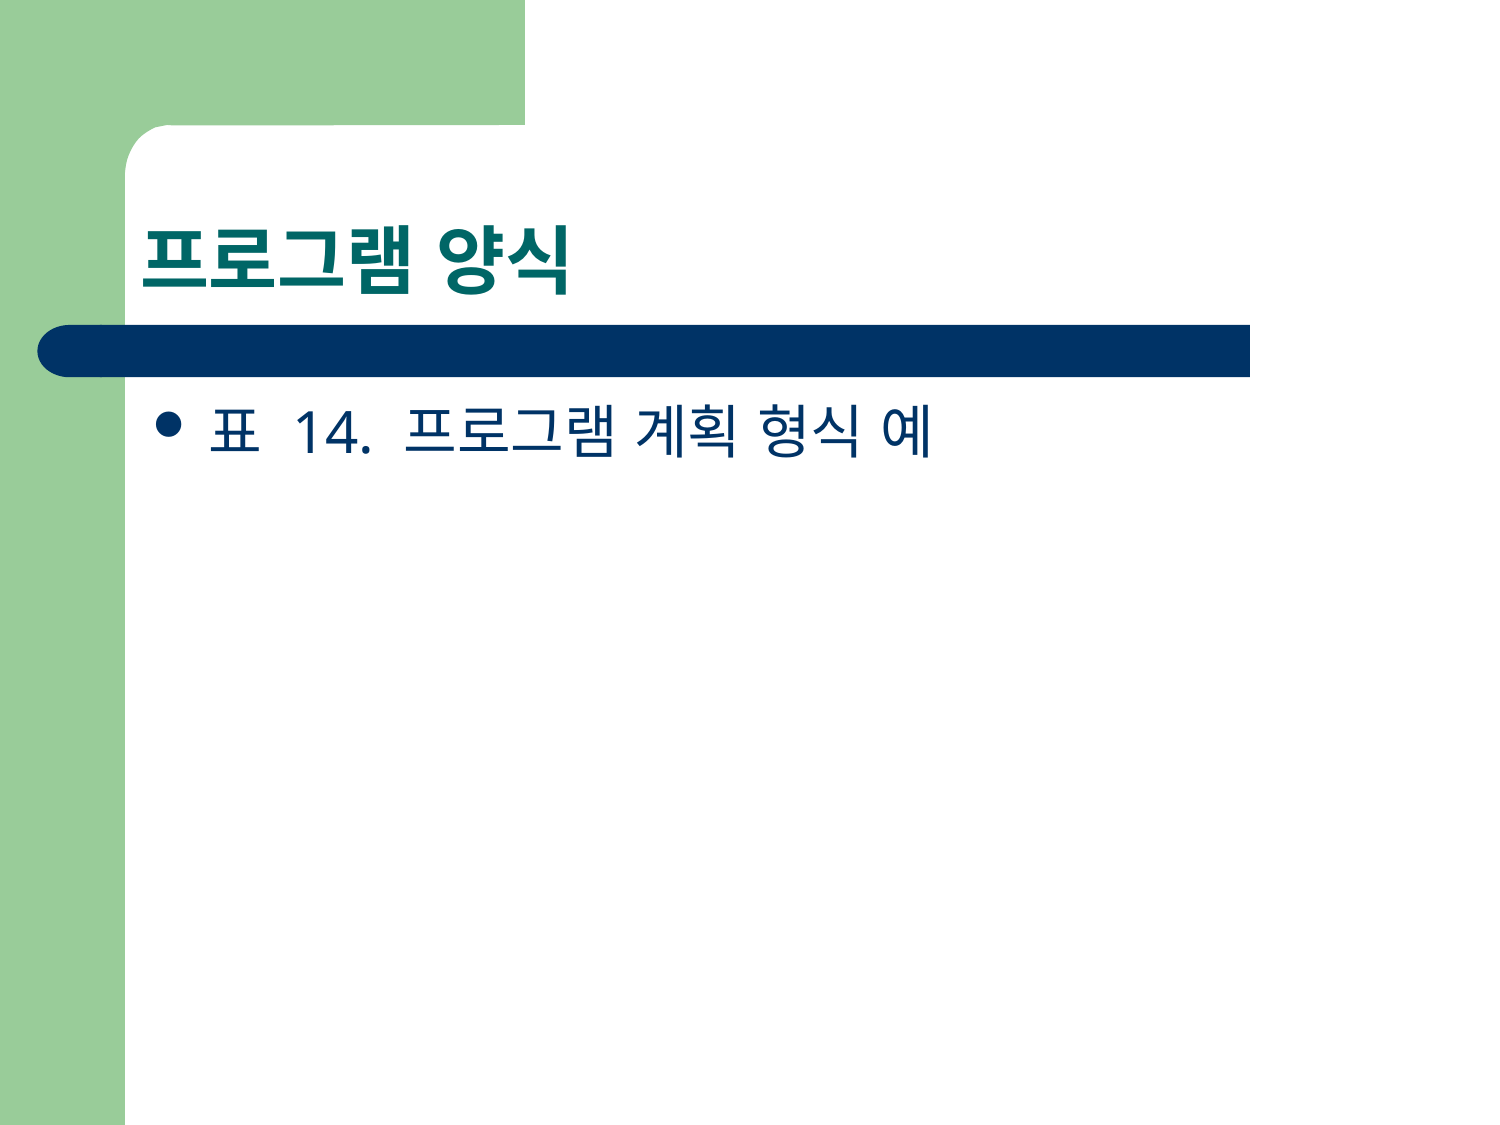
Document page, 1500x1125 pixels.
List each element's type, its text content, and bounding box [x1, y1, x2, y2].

title 프로그램 양식 [124, 124, 1426, 313]
list 표 14. 프로그램 계획 형식 예 [137, 387, 1400, 999]
